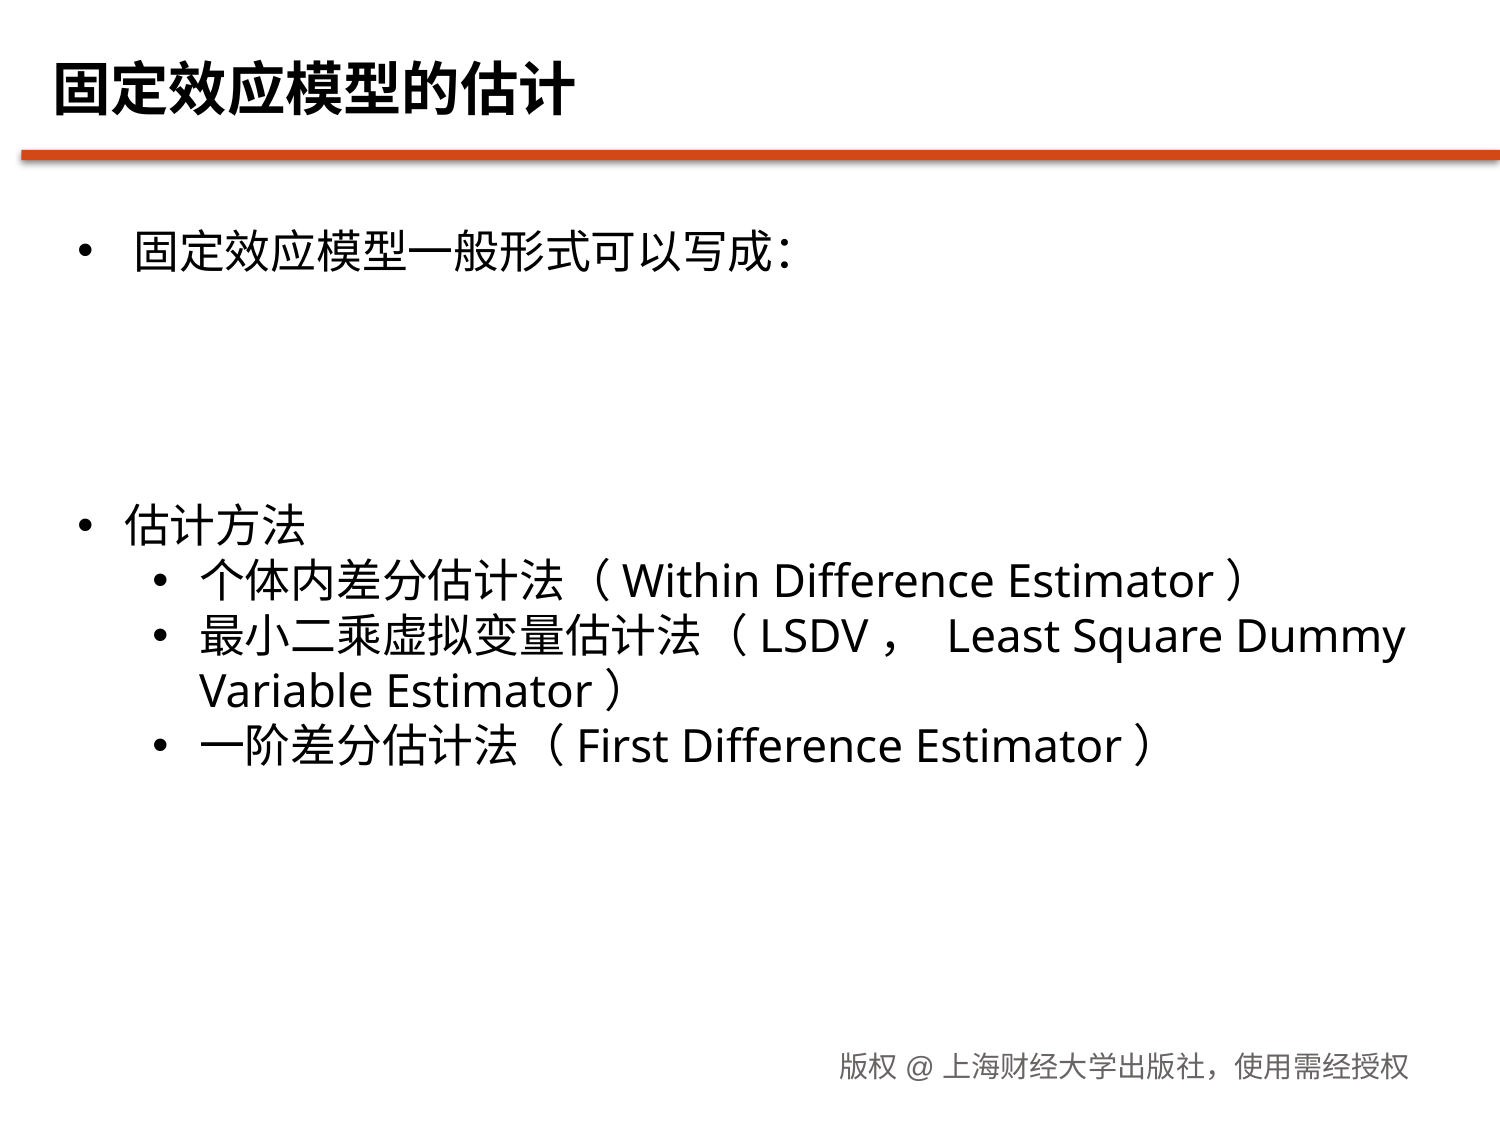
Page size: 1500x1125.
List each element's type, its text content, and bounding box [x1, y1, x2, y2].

title 固定效应模型的估计 [37, 50, 1369, 138]
text_box [37, 162, 1425, 1075]
footer 版权@上海财经大学出版社，使用需经授权 [825, 1028, 1475, 1104]
